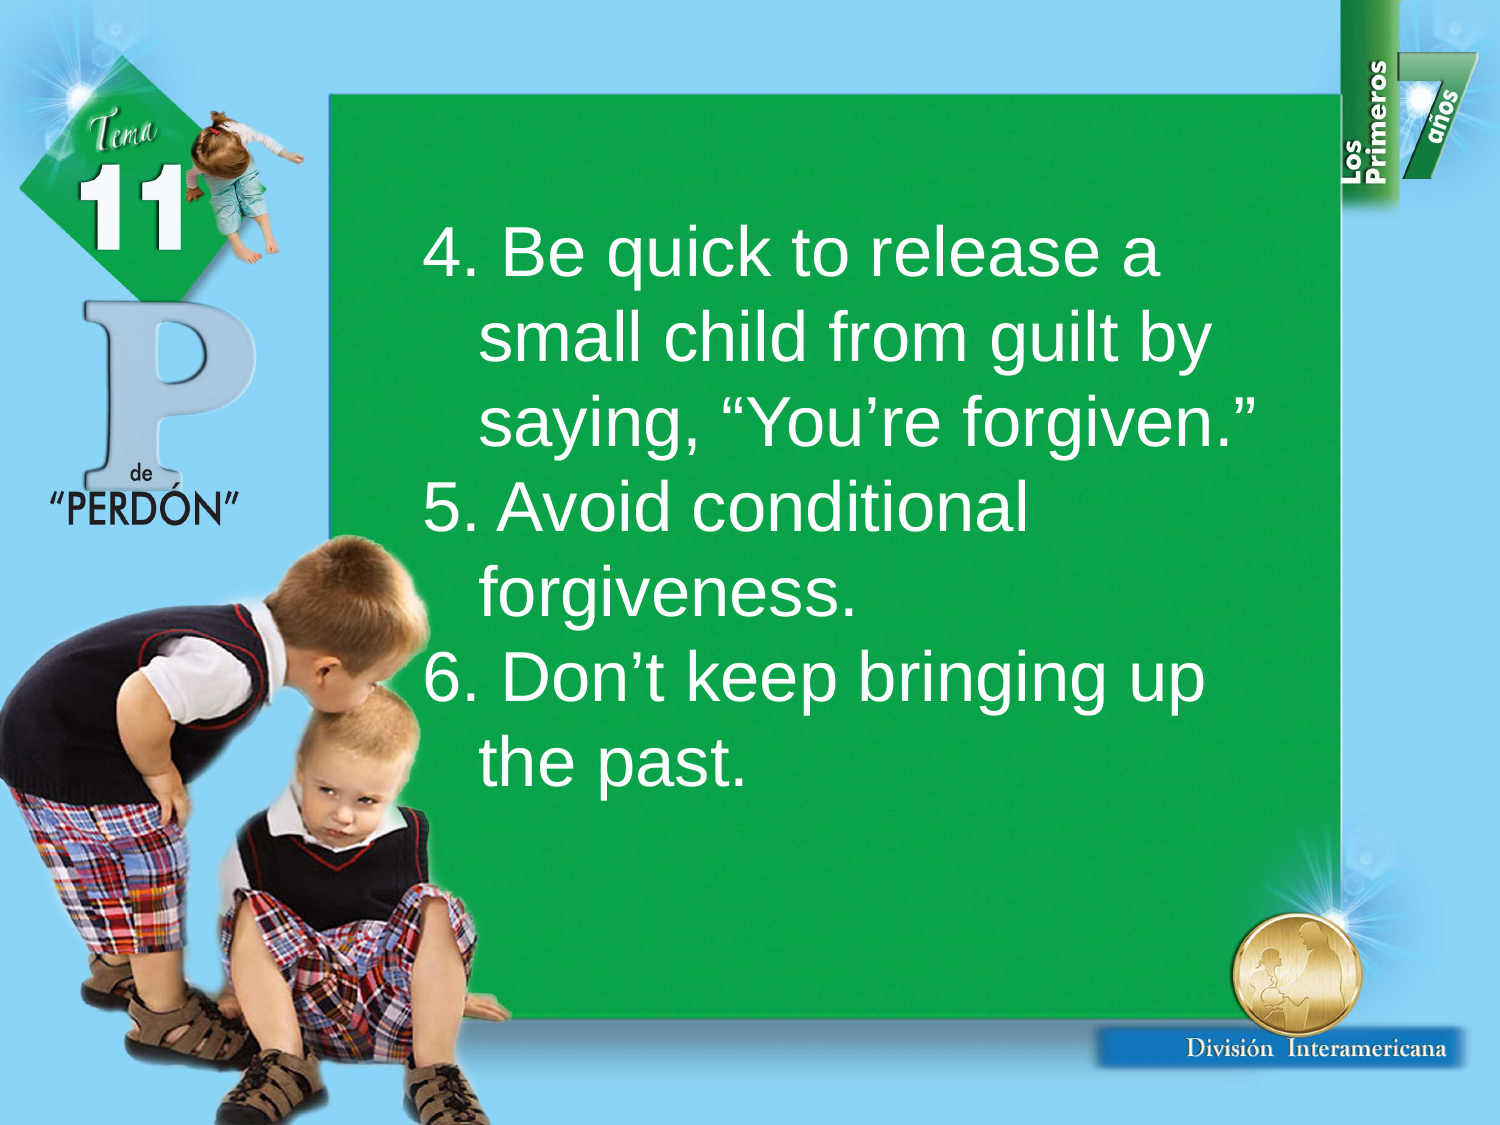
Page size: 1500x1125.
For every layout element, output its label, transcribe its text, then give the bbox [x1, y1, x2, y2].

text_box 4. Be quick to release a small child from guilt by saying, “You’re forgiven.” 5. Avoid conditional forgiveness. 6. Don’t keep bringing up the past. [407, 198, 1341, 808]
picture [0, 0, 1500, 1125]
